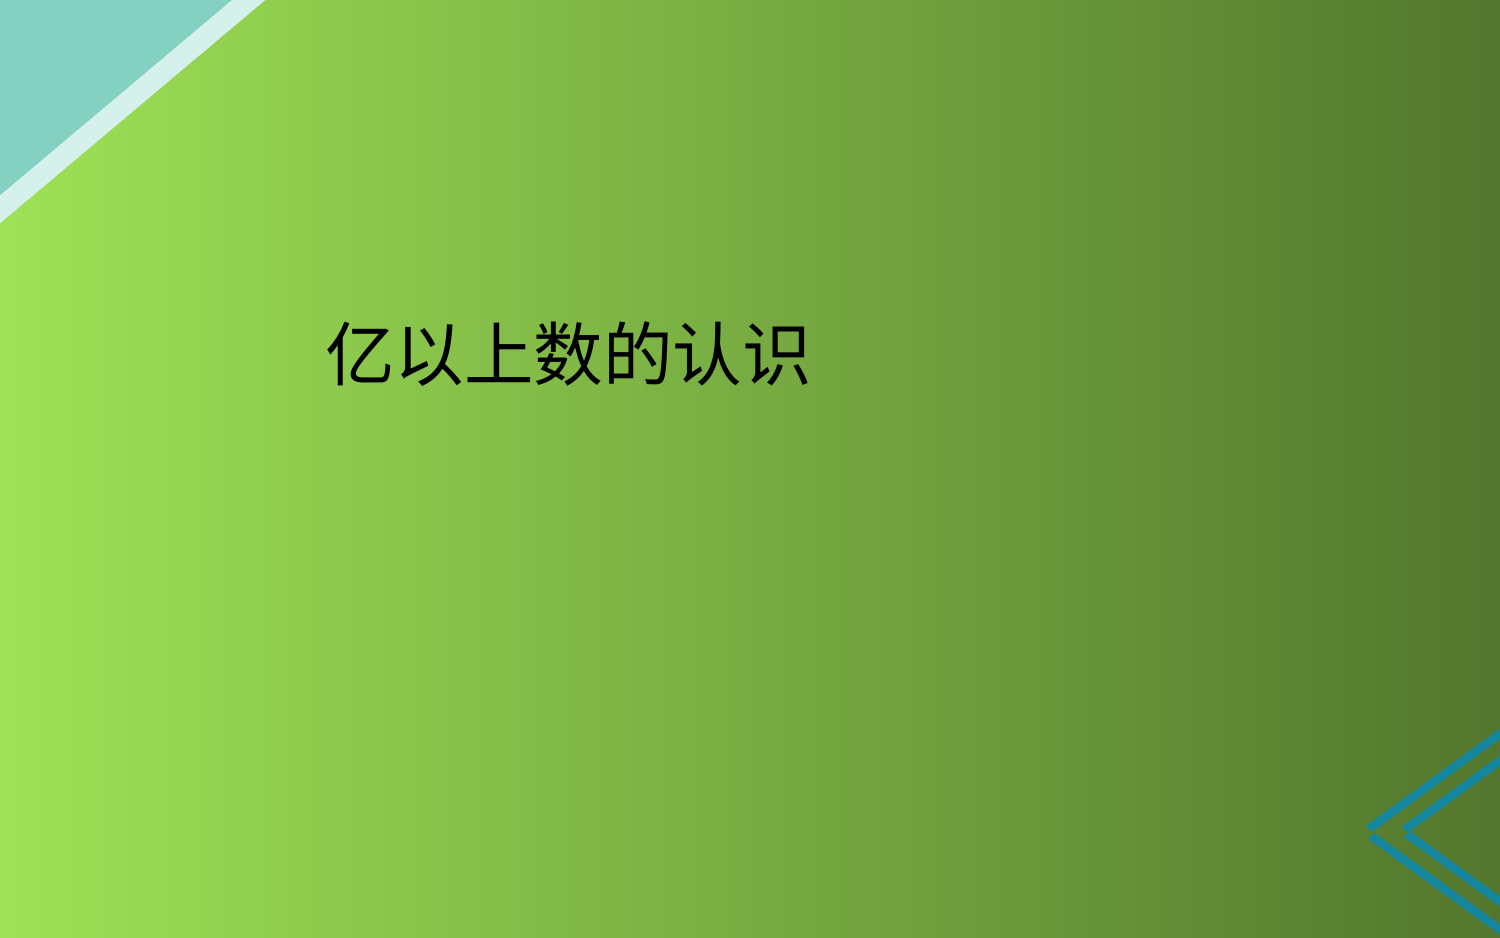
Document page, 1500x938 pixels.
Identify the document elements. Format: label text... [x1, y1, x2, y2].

text_box 亿以上数的认识 [236, 303, 901, 403]
